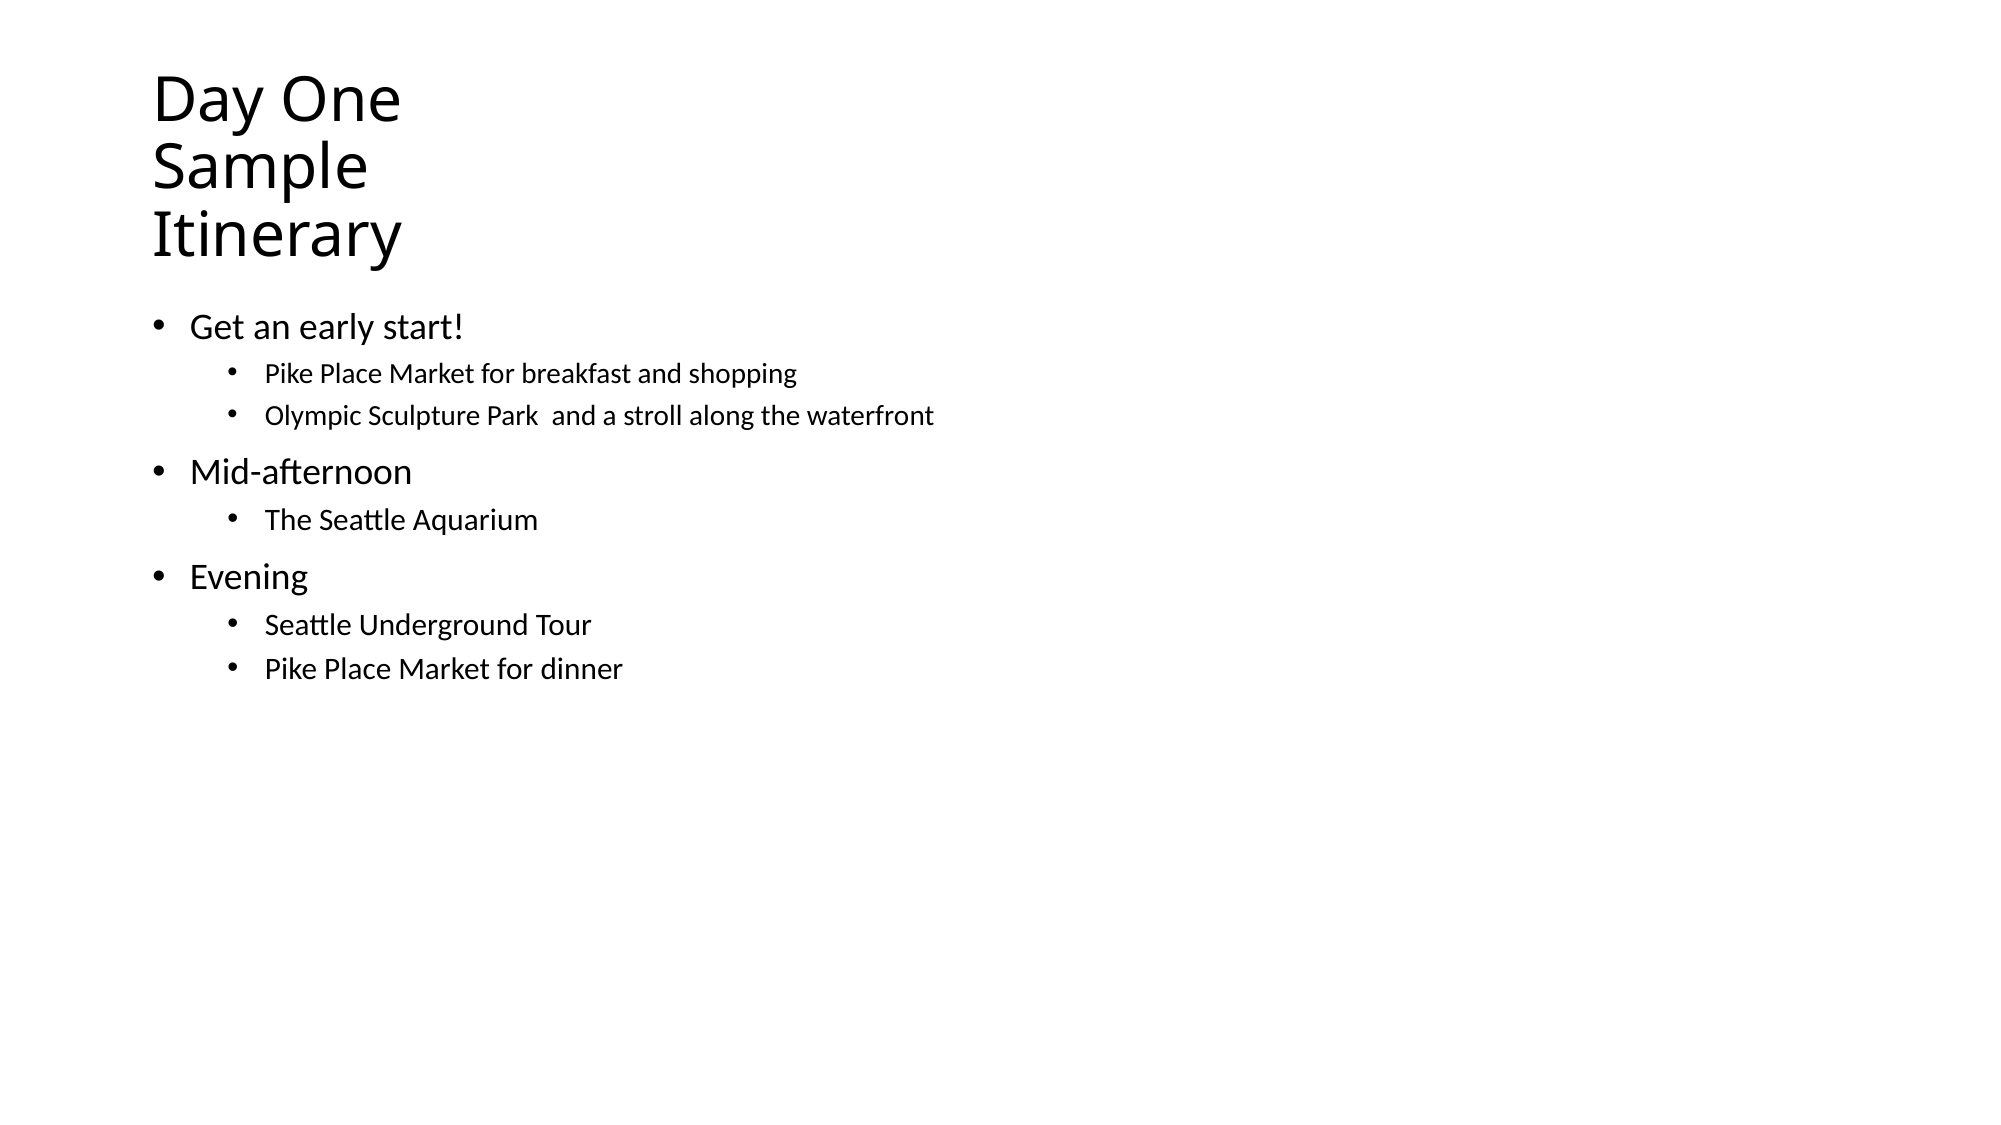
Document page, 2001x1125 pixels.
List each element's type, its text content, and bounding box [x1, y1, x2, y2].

title Day One Sample Itinerary [137, 59, 1863, 278]
list Get an early start! Pike Place Market for breakfast and shopping Olympic Sculpture Park and a stroll along the waterfront Mid-afternoon The Seattle Aquarium Evening Seattle Underground Tour Pike Place Market for dinner [137, 299, 1863, 1014]
